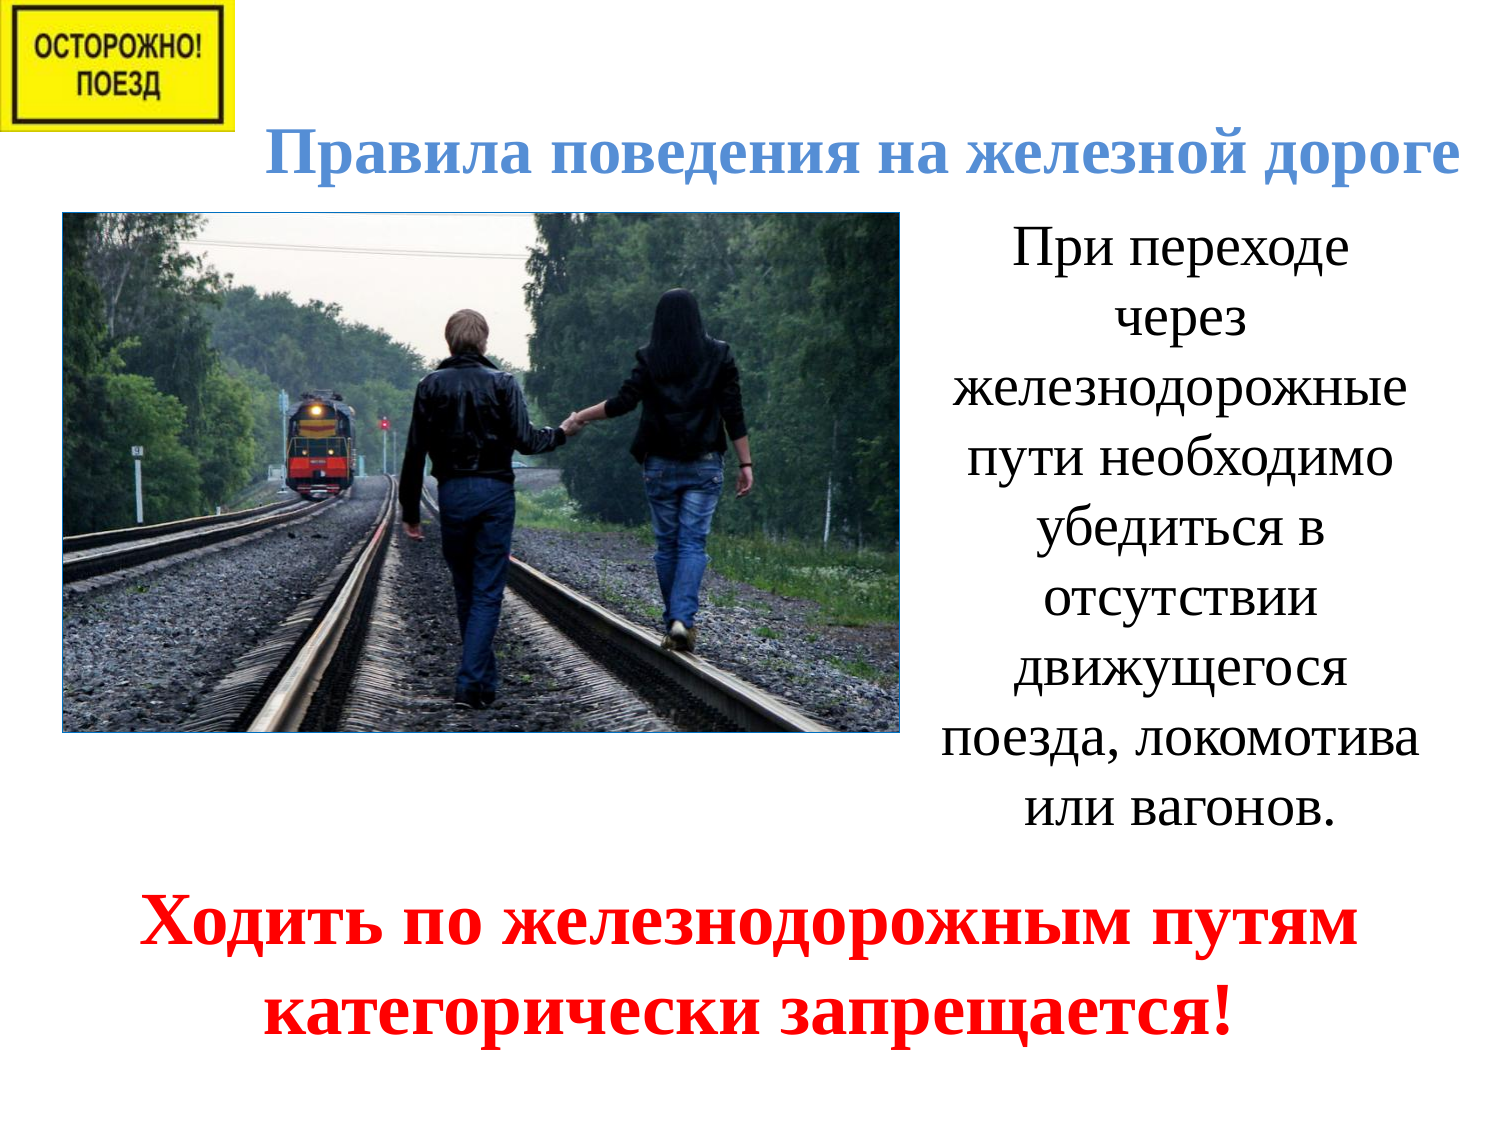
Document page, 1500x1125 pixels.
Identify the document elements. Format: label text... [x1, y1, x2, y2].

picture [0, 0, 235, 132]
text_box Ходить по железнодорожным путям категорически запрещается! [87, 862, 1413, 1058]
text_box При переходе через железнодорожные пути необходимо убедиться в отсутствии движущегося поезда, локомотива или вагонов. [924, 200, 1438, 845]
text_box Правила поведения на железной дороге [250, 99, 1495, 195]
picture [62, 212, 901, 733]
